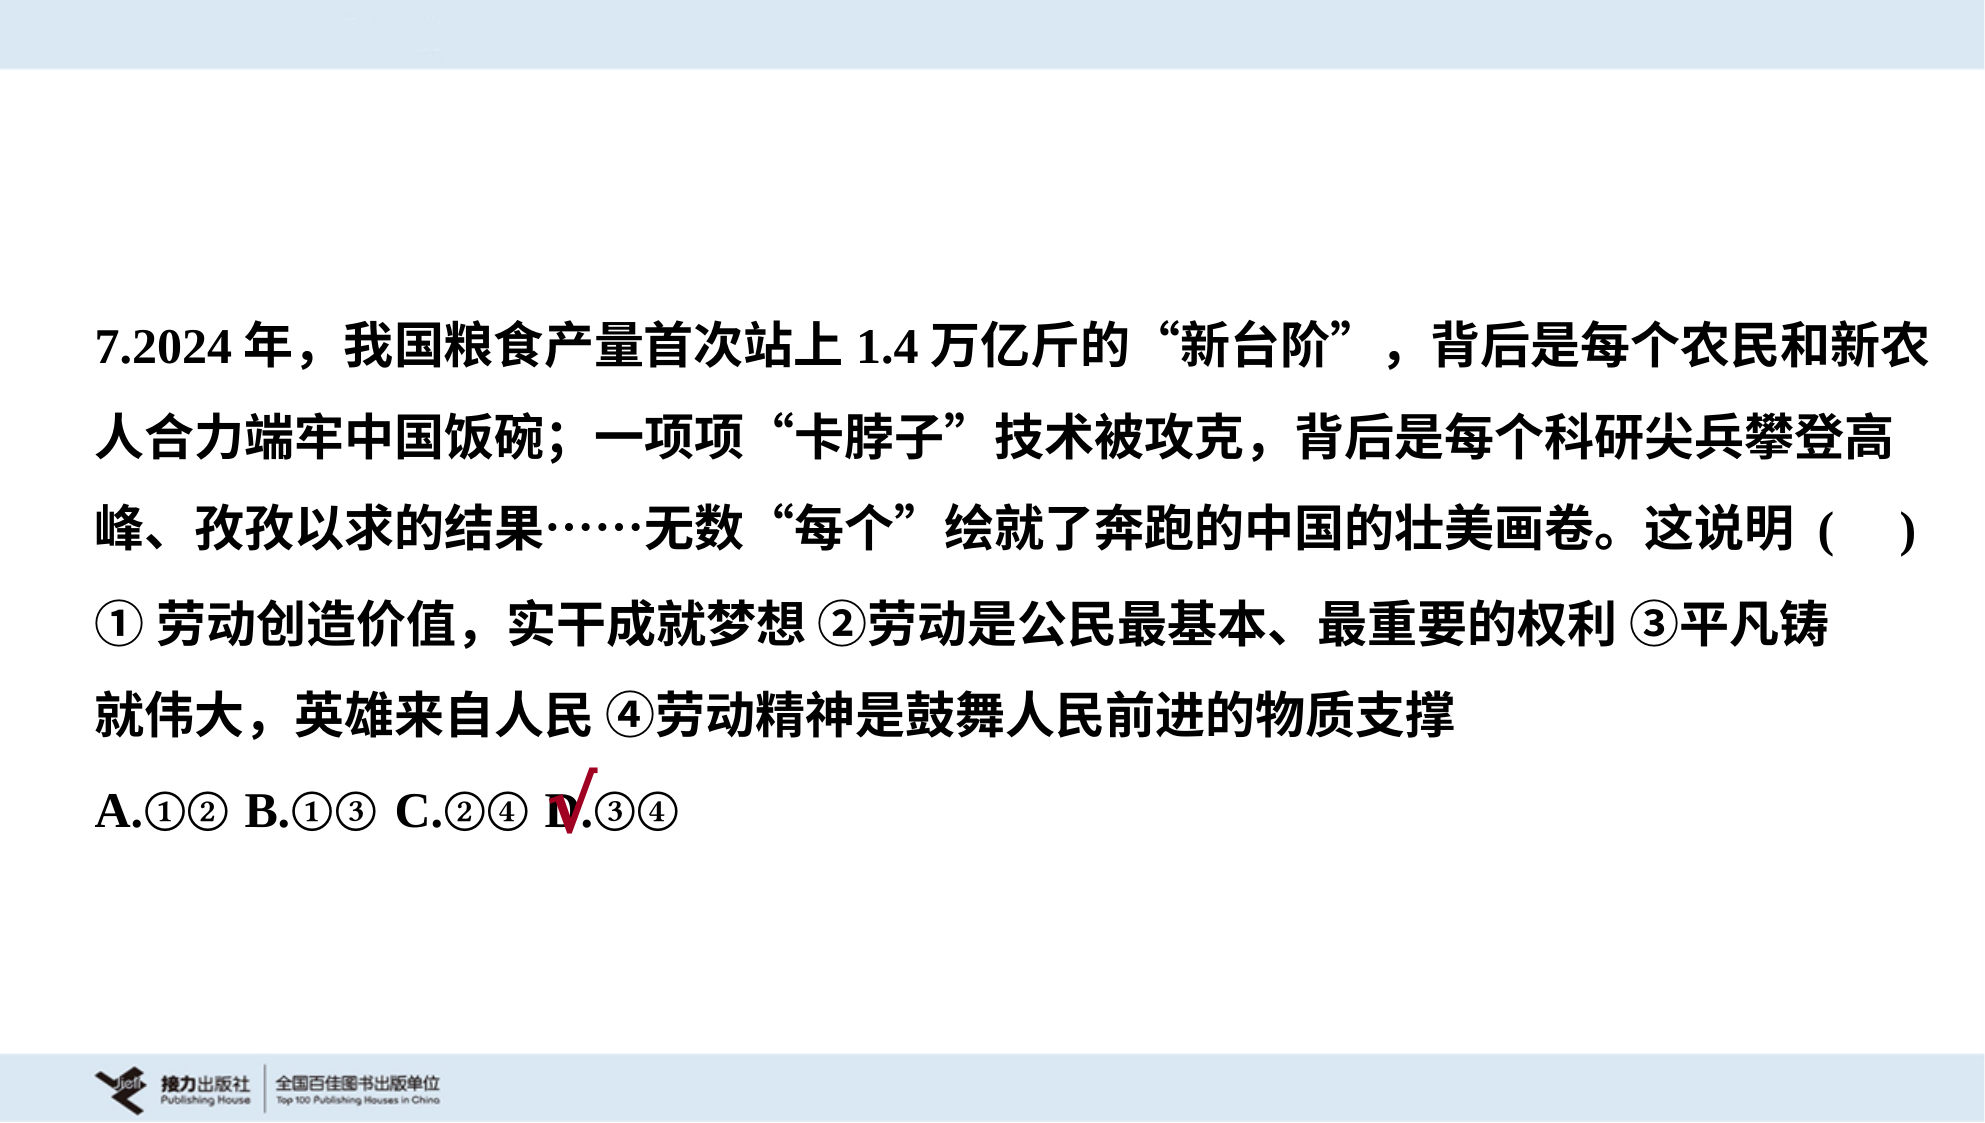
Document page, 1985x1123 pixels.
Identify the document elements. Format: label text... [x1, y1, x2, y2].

text_box 7.2024年，我国粮食产量首次站上1.4万亿斤的“新台阶”，背后是每个农民和新农 人合力端牢中国饭碗；一项项“卡脖子”技术被攻克，背后是每个科研尖兵攀登高 峰、孜孜以求的结果……无数“每个”绘就了奔跑的中国的壮美画卷。这说明 ( ) [94, 281, 1892, 557]
text_box ①劳动创造价值，实干成就梦想 ②劳动是公民最基本、最重要的权利 ③平凡铸 就伟大，英雄来自人民 ④劳动精神是鼓舞人民前进的物质支撑 [94, 560, 1892, 744]
text_box √ [546, 755, 598, 849]
picture [0, 0, 1985, 1122]
text_box A.①② B.①③ C.②④ D.③④ [94, 750, 1892, 838]
